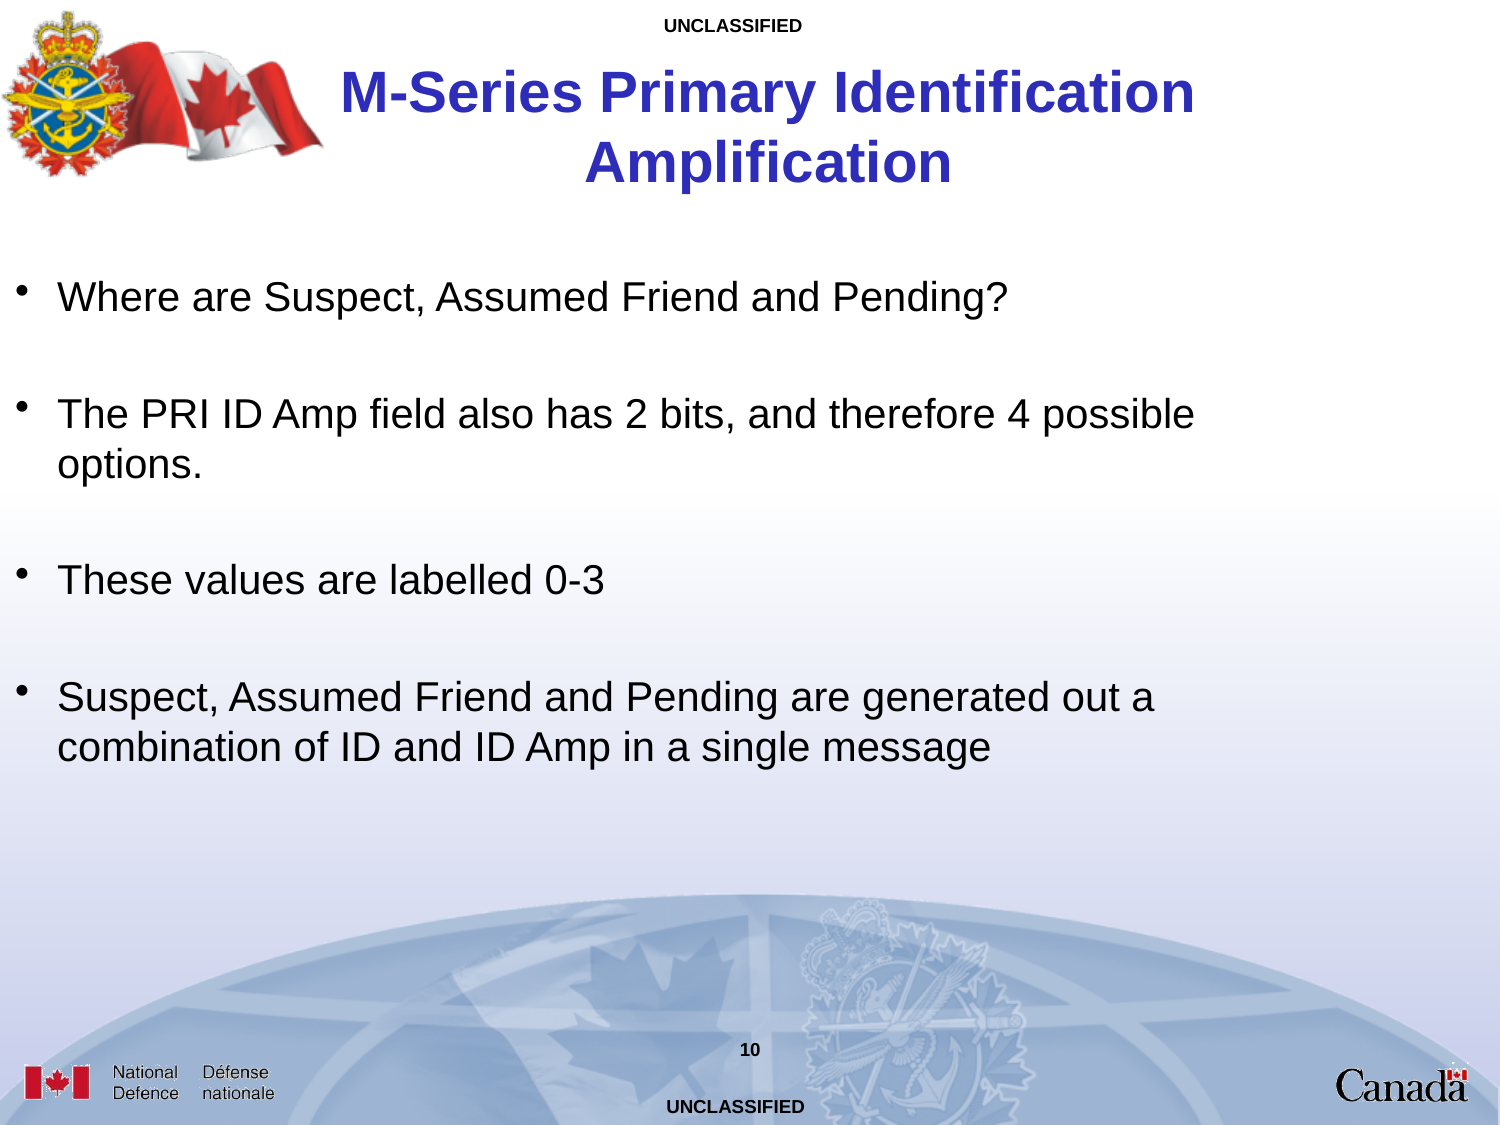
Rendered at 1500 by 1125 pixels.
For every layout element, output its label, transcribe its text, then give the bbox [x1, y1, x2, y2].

text_box Where are Suspect, Assumed Friend and Pending? The PRI ID Amp field also has 2 bits, and therefore 4 possible options. These values are labelled 0-3 Suspect, Assumed Friend and Pending are generated out a combination of ID and ID Amp in a single message [0, 262, 1350, 1035]
picture [1329, 1062, 1475, 1108]
picture [0, 8, 329, 179]
picture [24, 1064, 275, 1100]
text_box M-Series Primary Identification Amplification [282, 29, 1255, 218]
